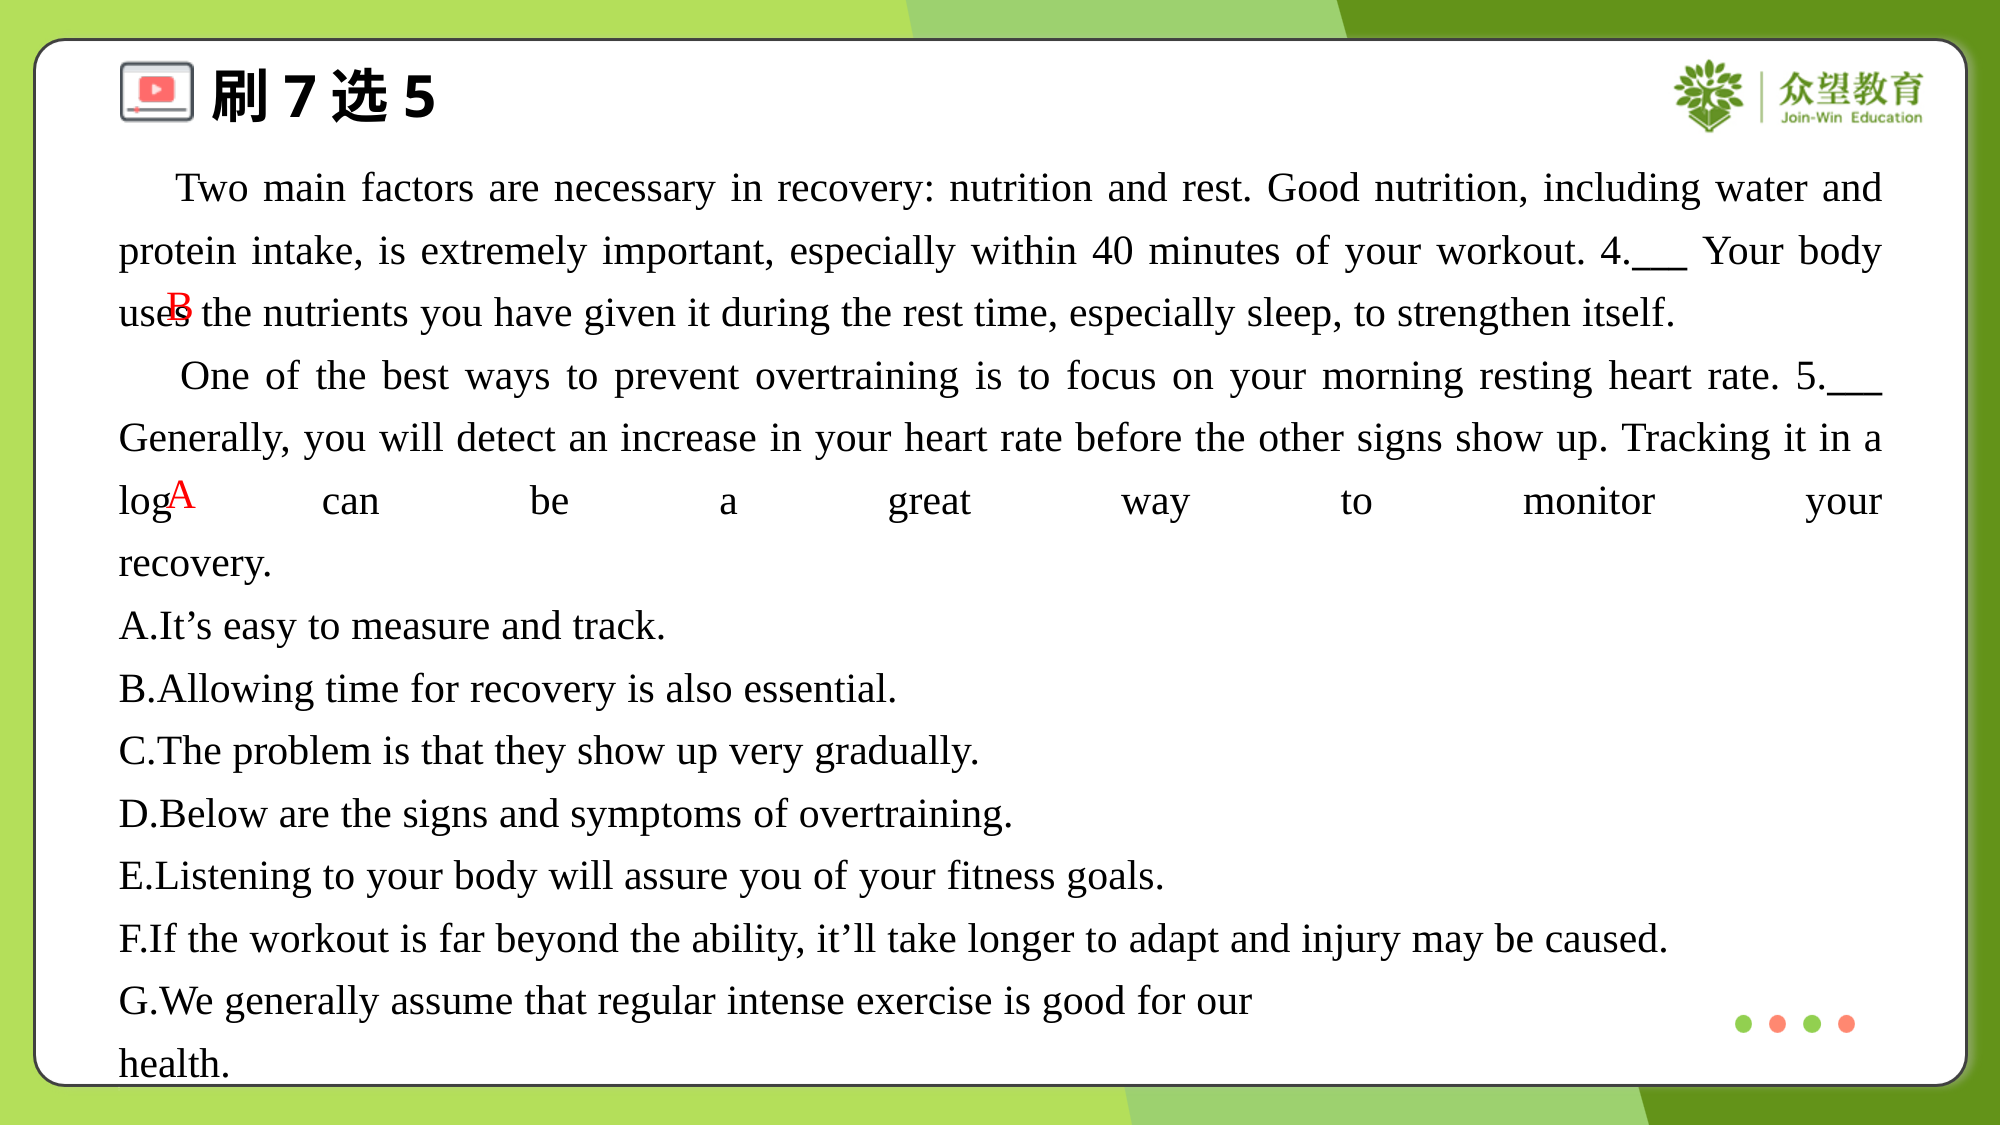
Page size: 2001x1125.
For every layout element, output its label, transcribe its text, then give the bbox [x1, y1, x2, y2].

text_box A.It’s easy to measure and track. B.Allowing time for recovery is also essential. C.The problem is that they show up very gradually. D.Below are the signs and symptoms of overtraining. E.Listening to your body will assure you of your fitness goals. F.If the workout is far beyond the ability, it’ll take longer to adapt and injury may be caused. G.We generally assume that regular intense exercise is good for our health.#7 [118, 585, 1883, 1017]
picture [0, 0, 2000, 1125]
text_box Two main factors are necessary in recovery: nutrition and rest. Good nutrition, including water and protein intake, is extremely important, especially within 40 minutes of your workout. 4.___ Your body uses the nutrients you have given it during the rest time, especially sleep, to strengthen itself. One of the best ways to prevent overtraining is to focus on your morning resting heart rate. 5.___ Generally, you will detect an increase in your heart rate before the other signs show up. Tracking it in a log can be a great way to monitor your recovery.#2.5 [118, 147, 1883, 579]
text_box A [161, 453, 201, 512]
text_box B [161, 266, 199, 324]
